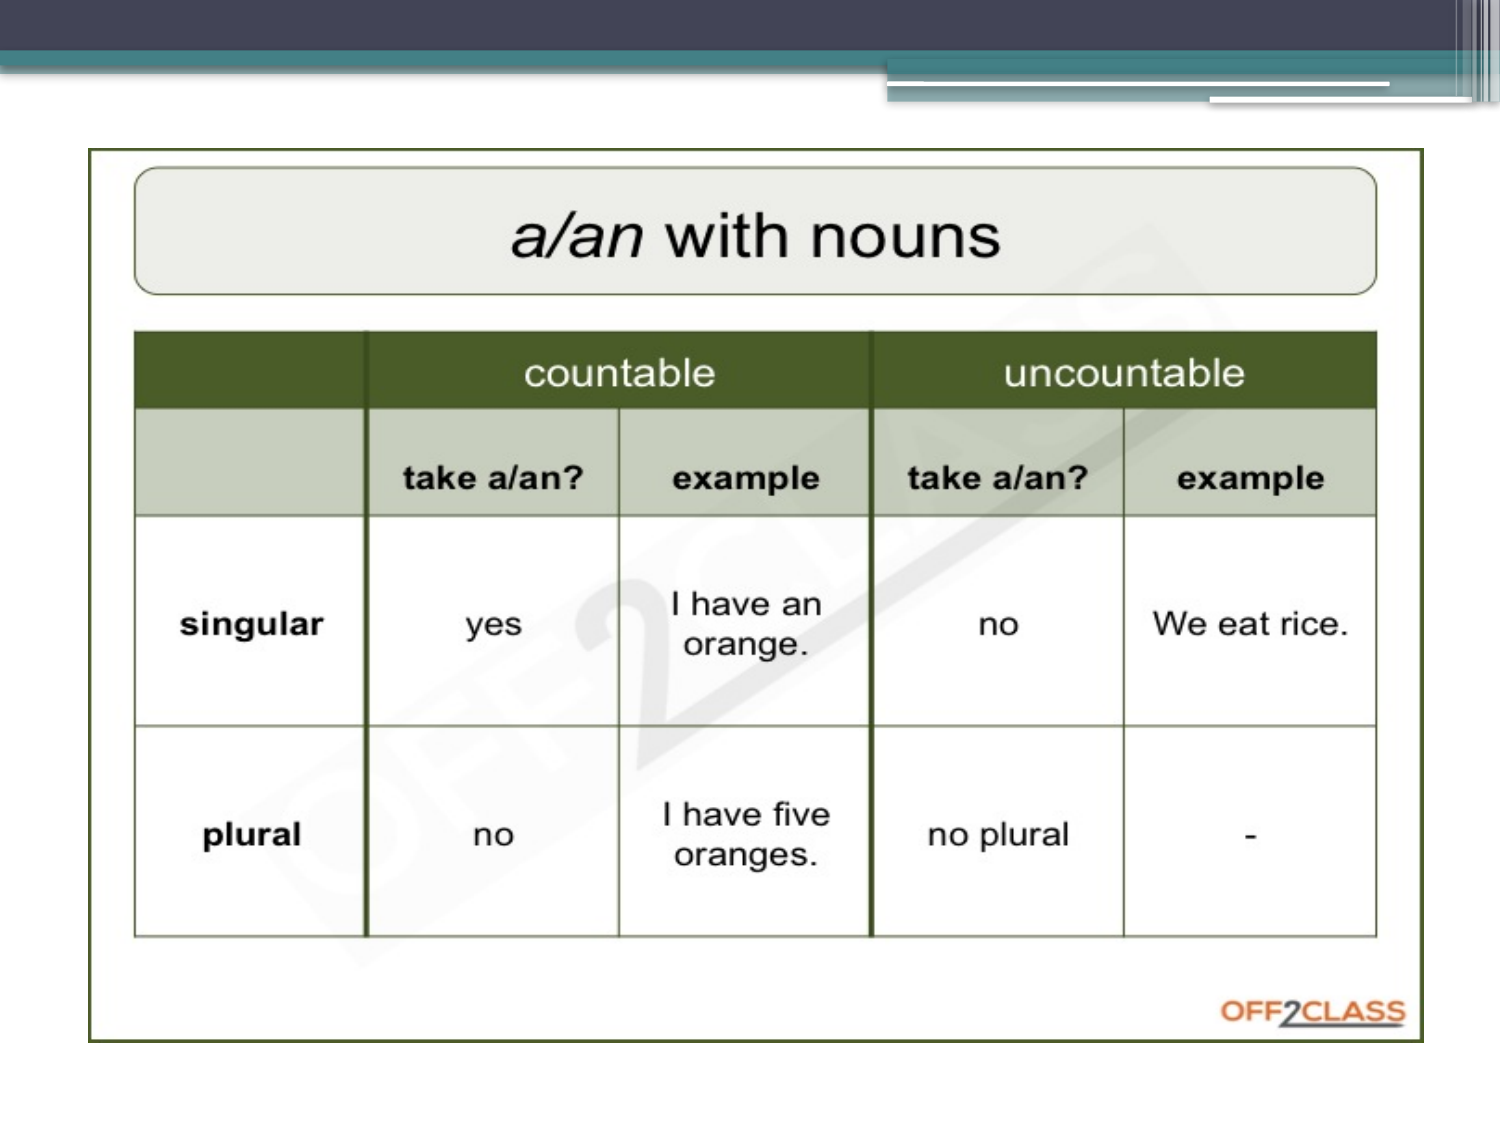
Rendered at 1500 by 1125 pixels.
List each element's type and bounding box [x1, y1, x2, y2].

list [88, 148, 1424, 1044]
